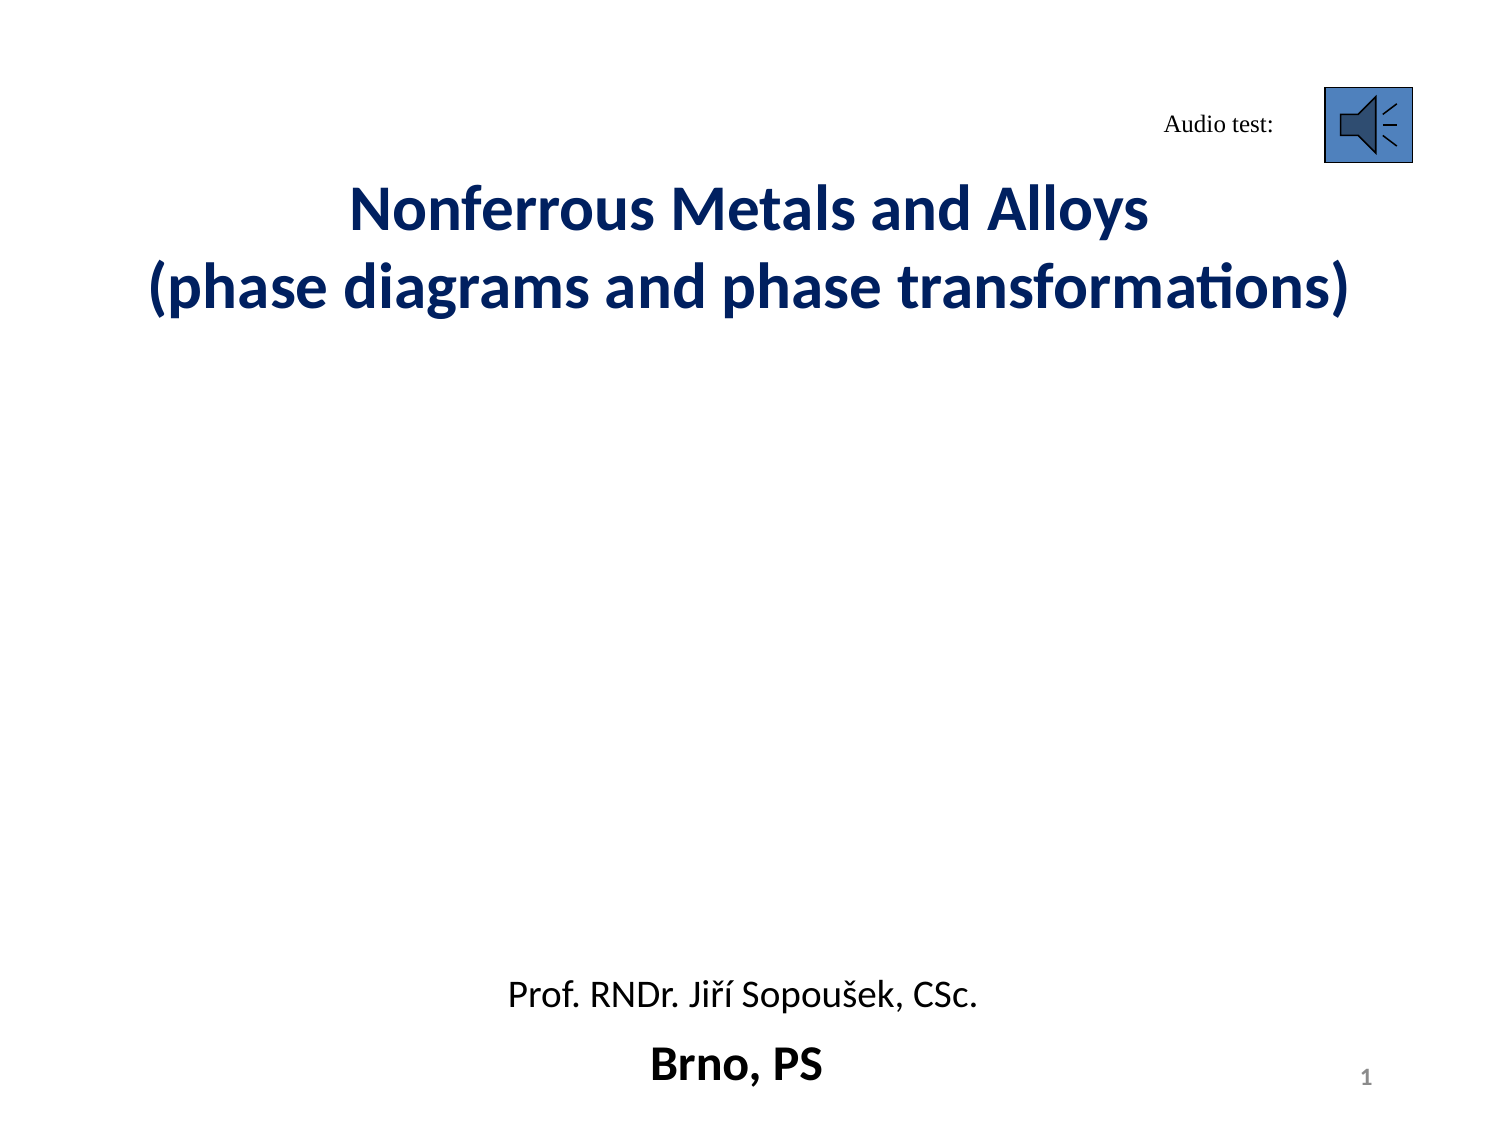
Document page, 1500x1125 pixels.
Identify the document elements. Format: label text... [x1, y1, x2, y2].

text_box Audio test: [1137, 99, 1300, 145]
title Nonferrous Metals and Alloys (phase diagrams and phase transformations) [112, 122, 1388, 364]
subtitle Prof. RNDr. Jiří Sopoušek, CSc. [68, 960, 1428, 1023]
text_box [280, 231, 311, 307]
text_box [1324, 87, 1413, 163]
slide_number 1 [1074, 1037, 1388, 1113]
text_box Brno, PS [222, 1023, 1273, 1103]
